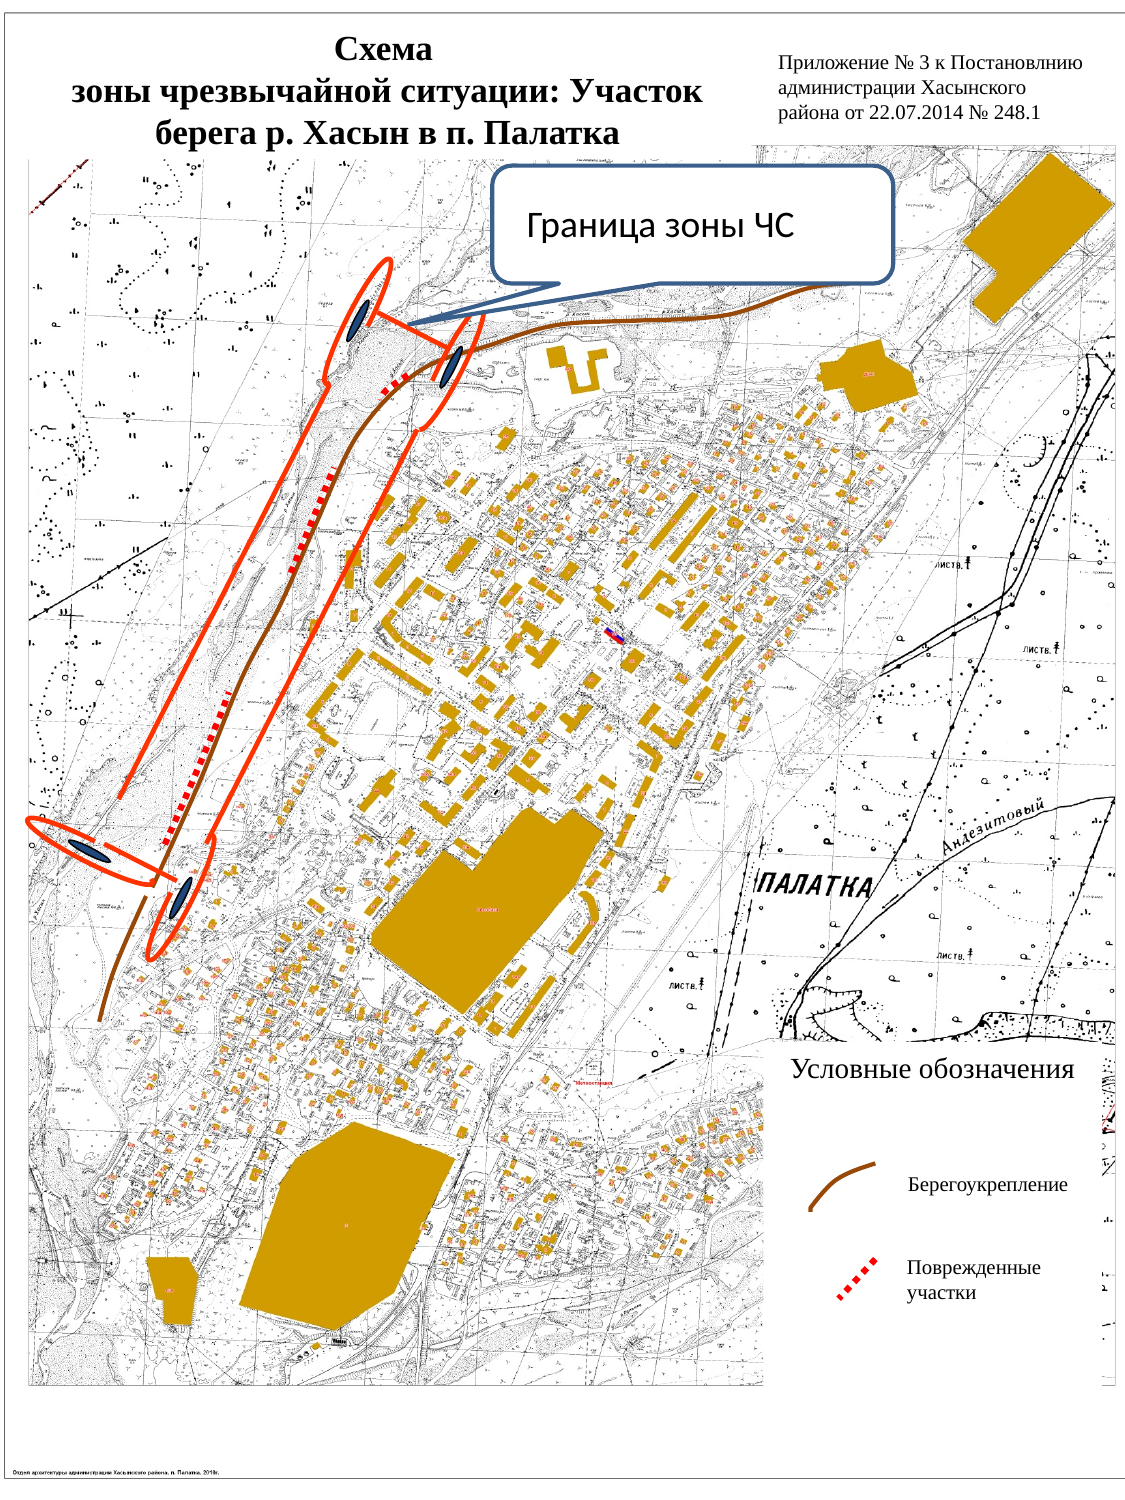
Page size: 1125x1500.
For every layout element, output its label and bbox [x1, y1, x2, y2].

picture [0, 1, 1125, 1500]
text_box [206, 242, 333, 977]
